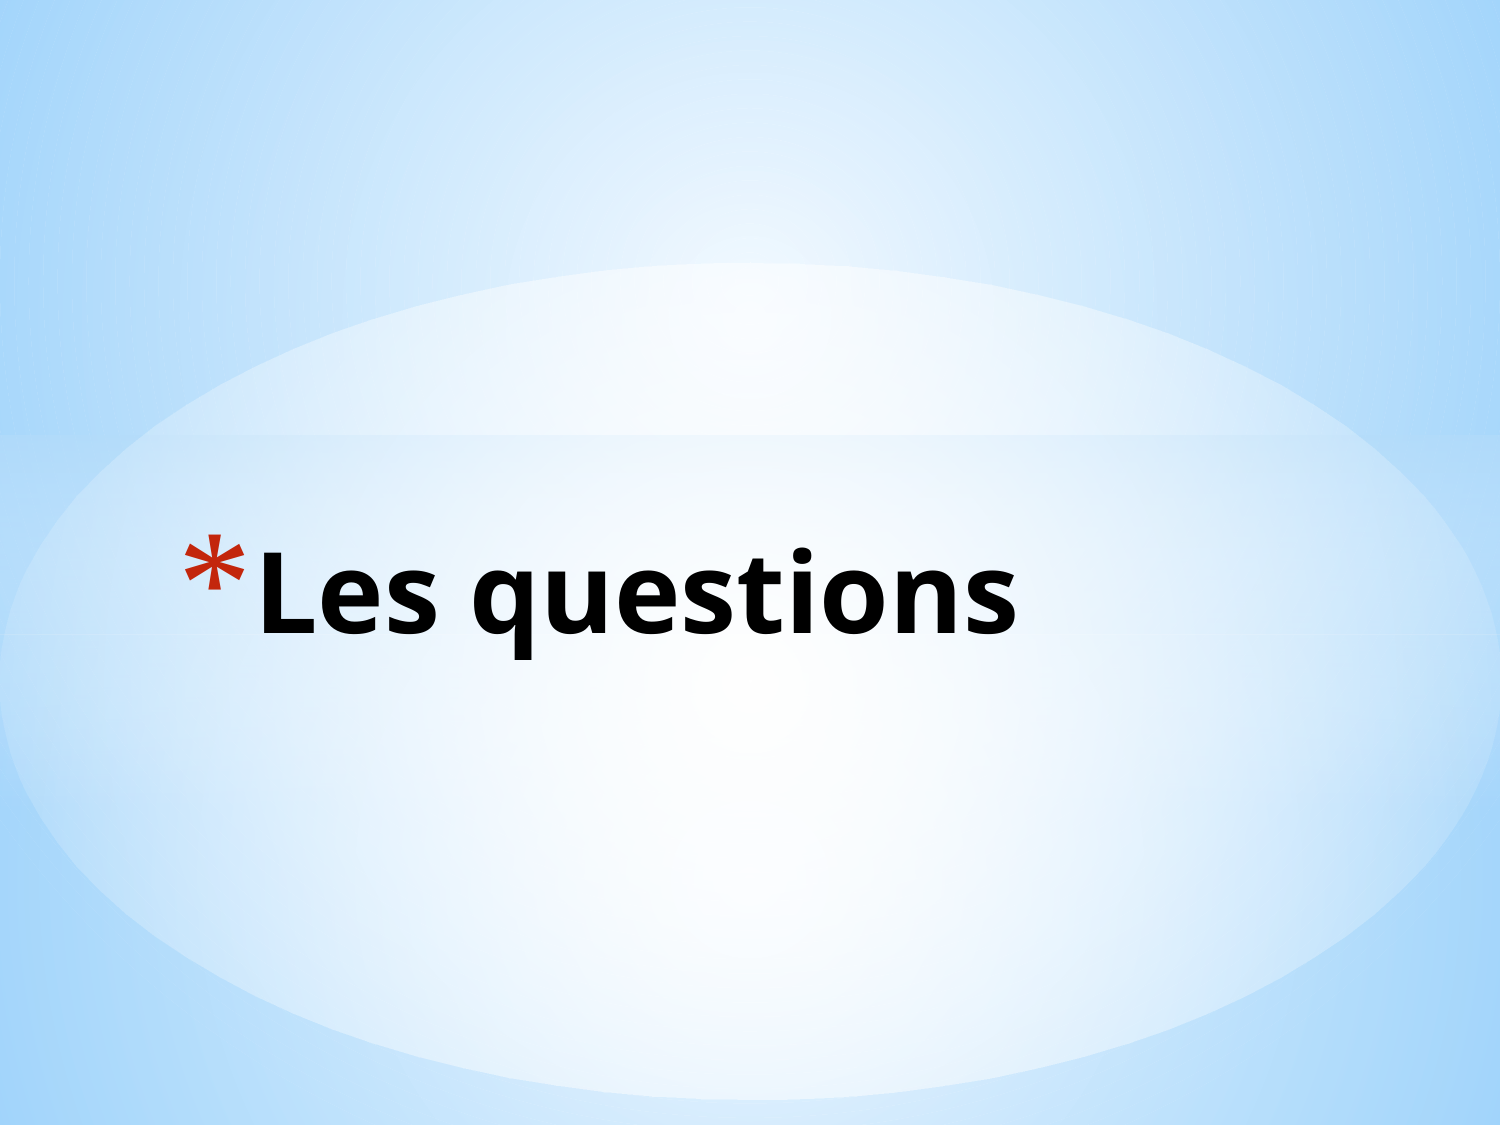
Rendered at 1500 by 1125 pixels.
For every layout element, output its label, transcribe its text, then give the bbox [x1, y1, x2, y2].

title Les questions [134, 513, 1312, 808]
